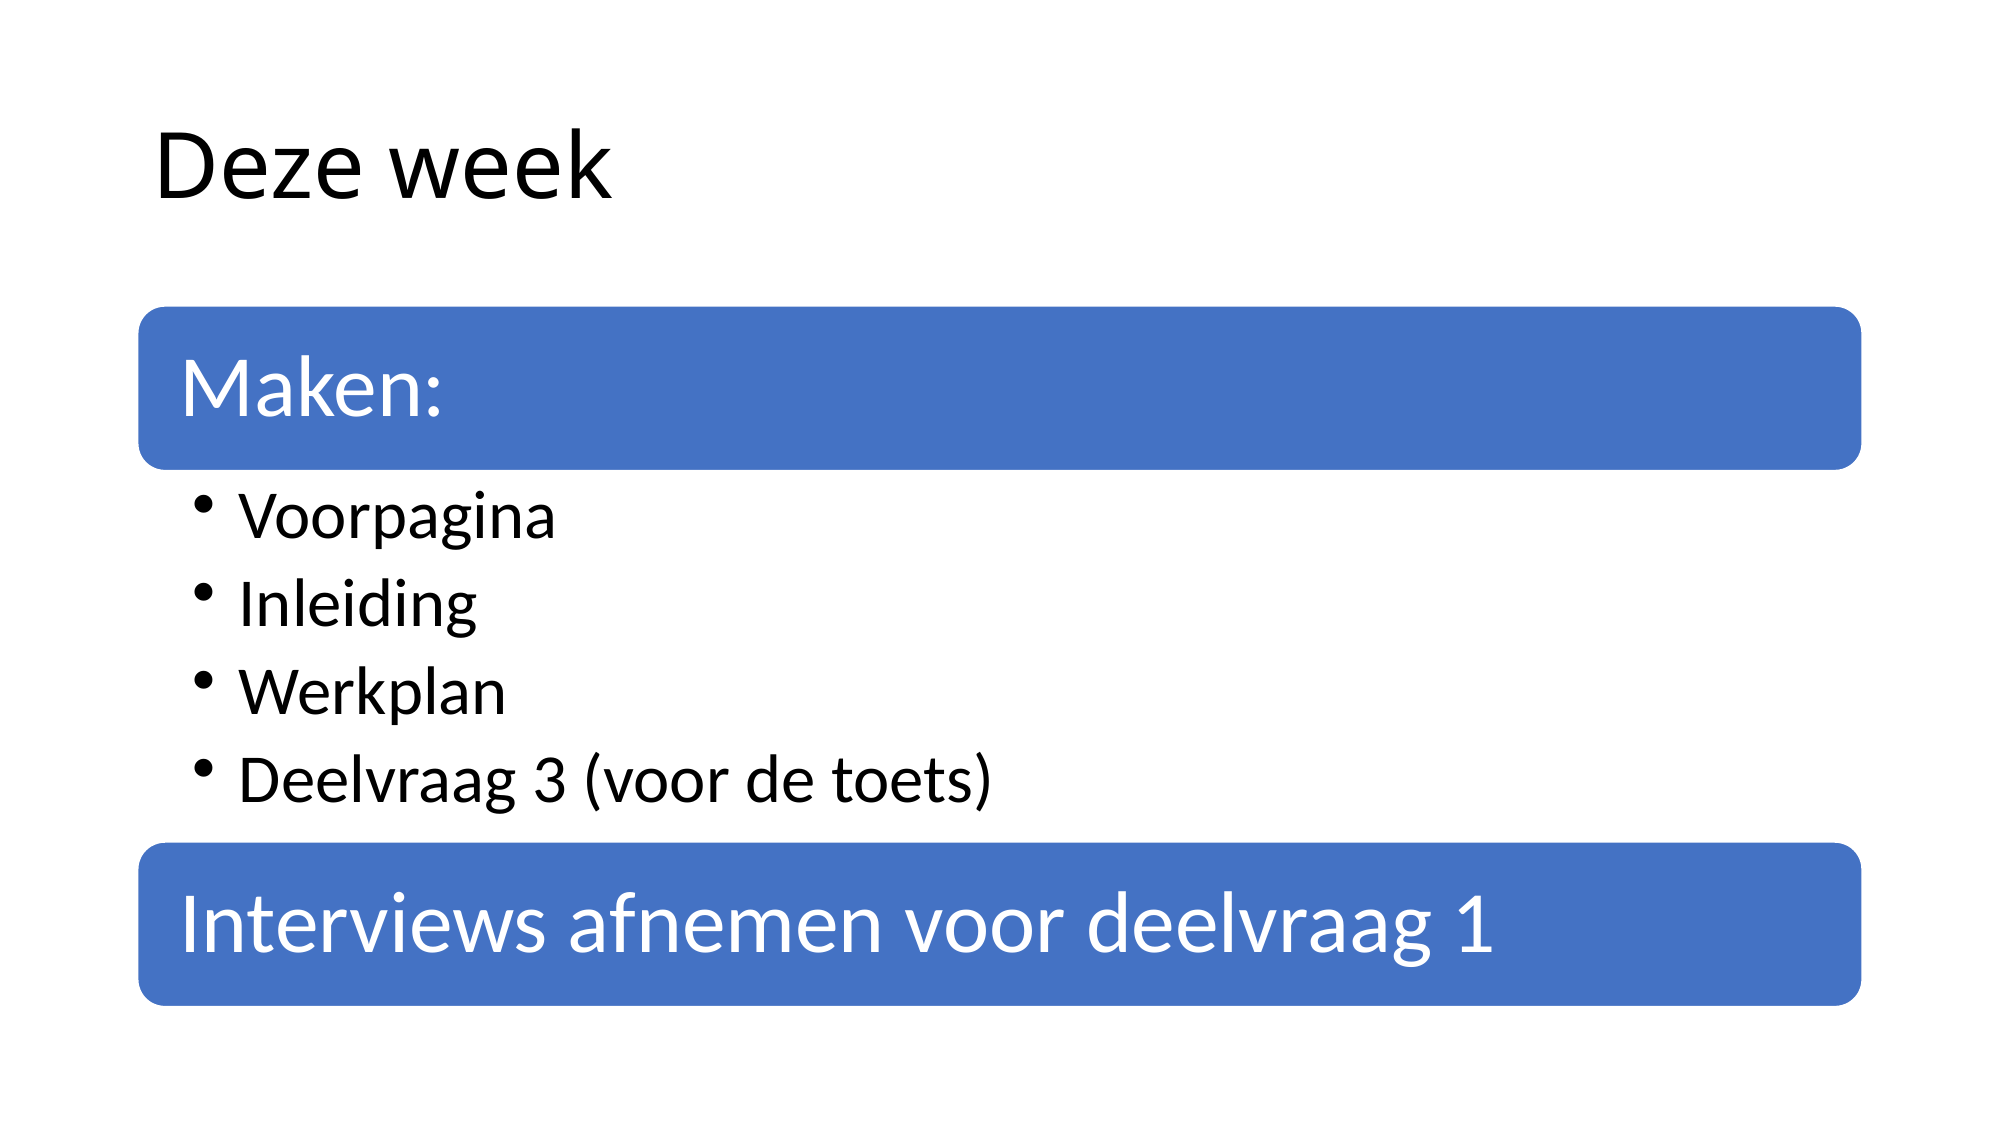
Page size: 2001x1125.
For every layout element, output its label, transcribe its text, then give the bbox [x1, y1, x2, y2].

title Deze week [137, 59, 1863, 278]
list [137, 299, 1863, 1014]
